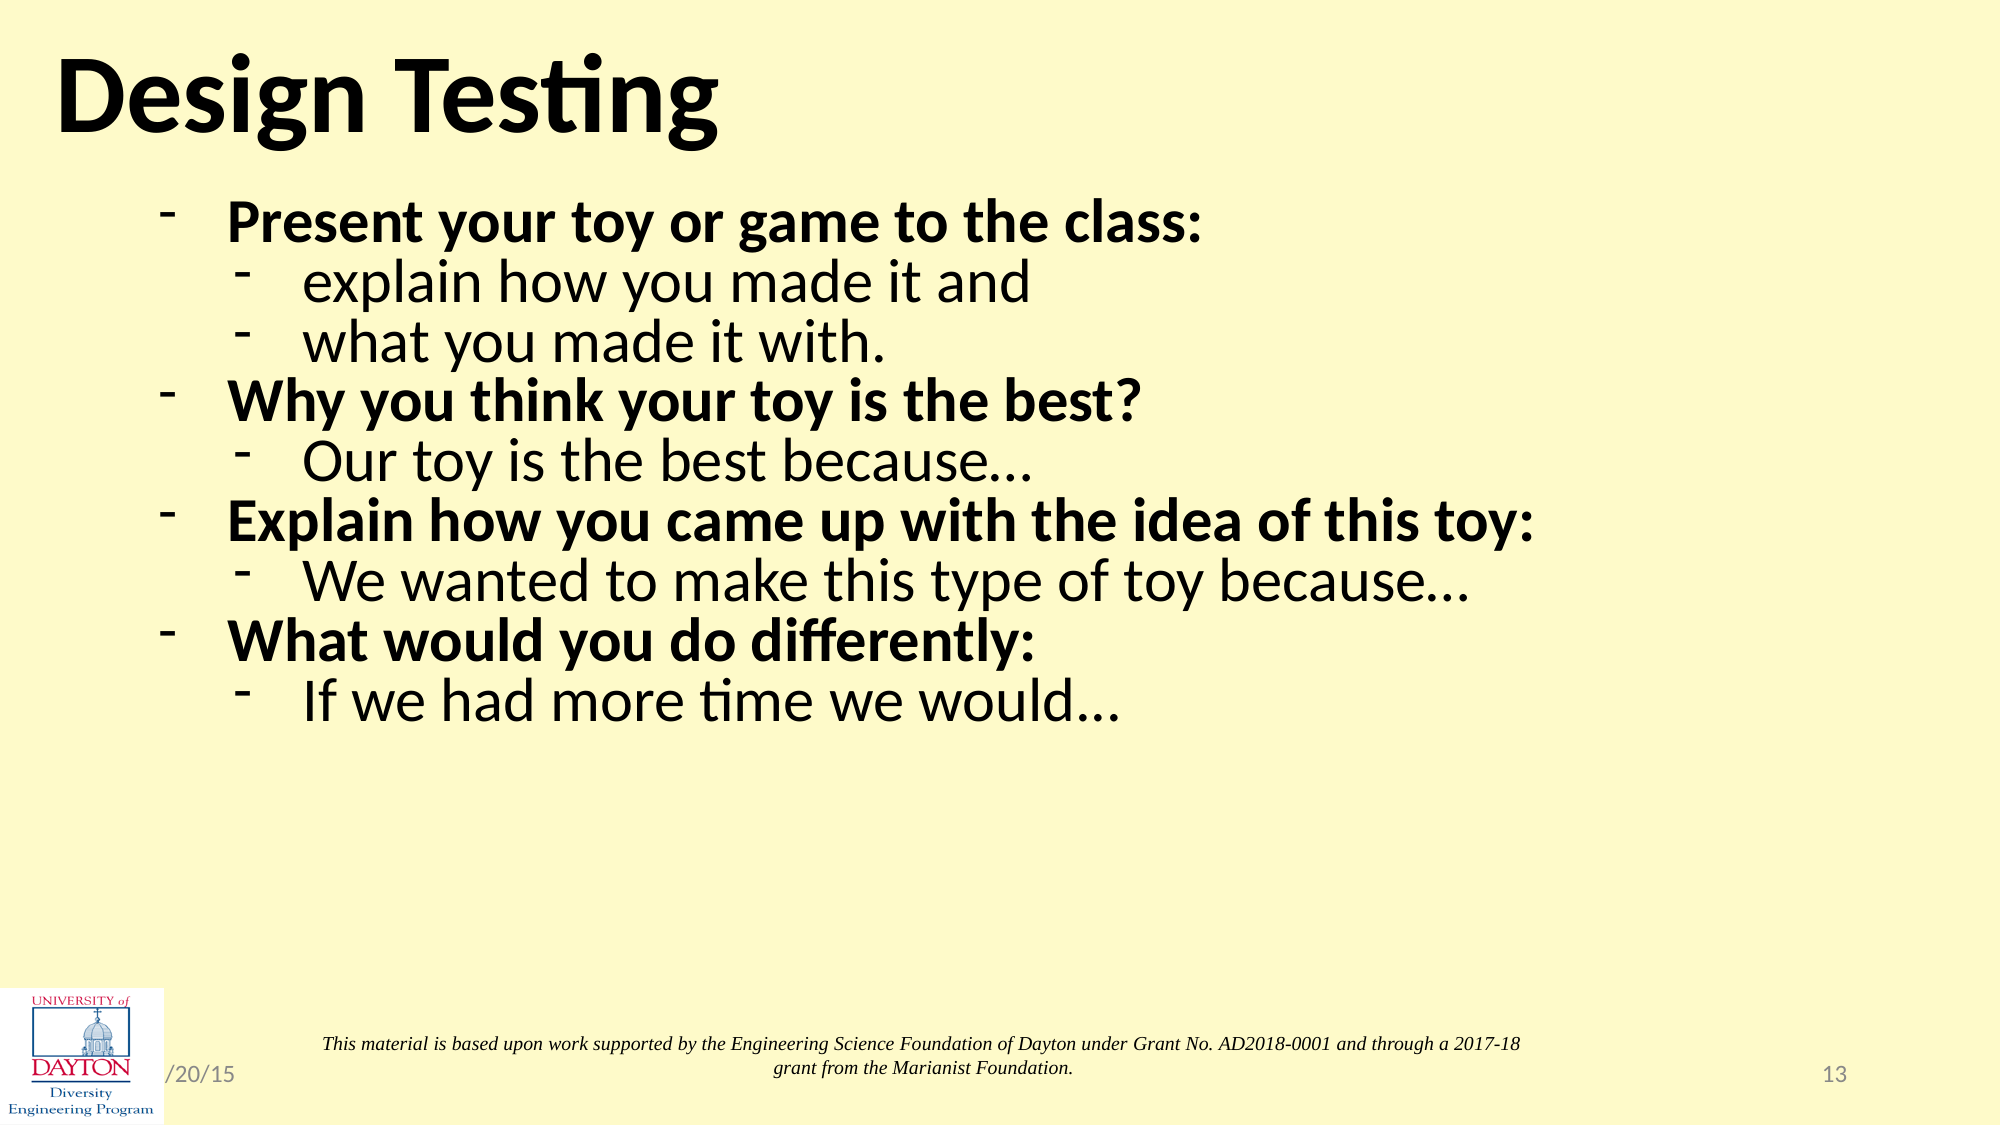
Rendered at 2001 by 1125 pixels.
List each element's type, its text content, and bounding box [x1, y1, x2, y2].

list Present your toy or game to the class: explain how you made it and what you made it with. Why you think your toy is the best? Our toy is the best because… Explain how you came up with the idea of this toy: We wanted to make this type of toy because… What would you do differently: If we had more time we would... [137, 186, 1863, 923]
picture [0, 988, 165, 1125]
title Design Testing [40, 0, 1599, 201]
